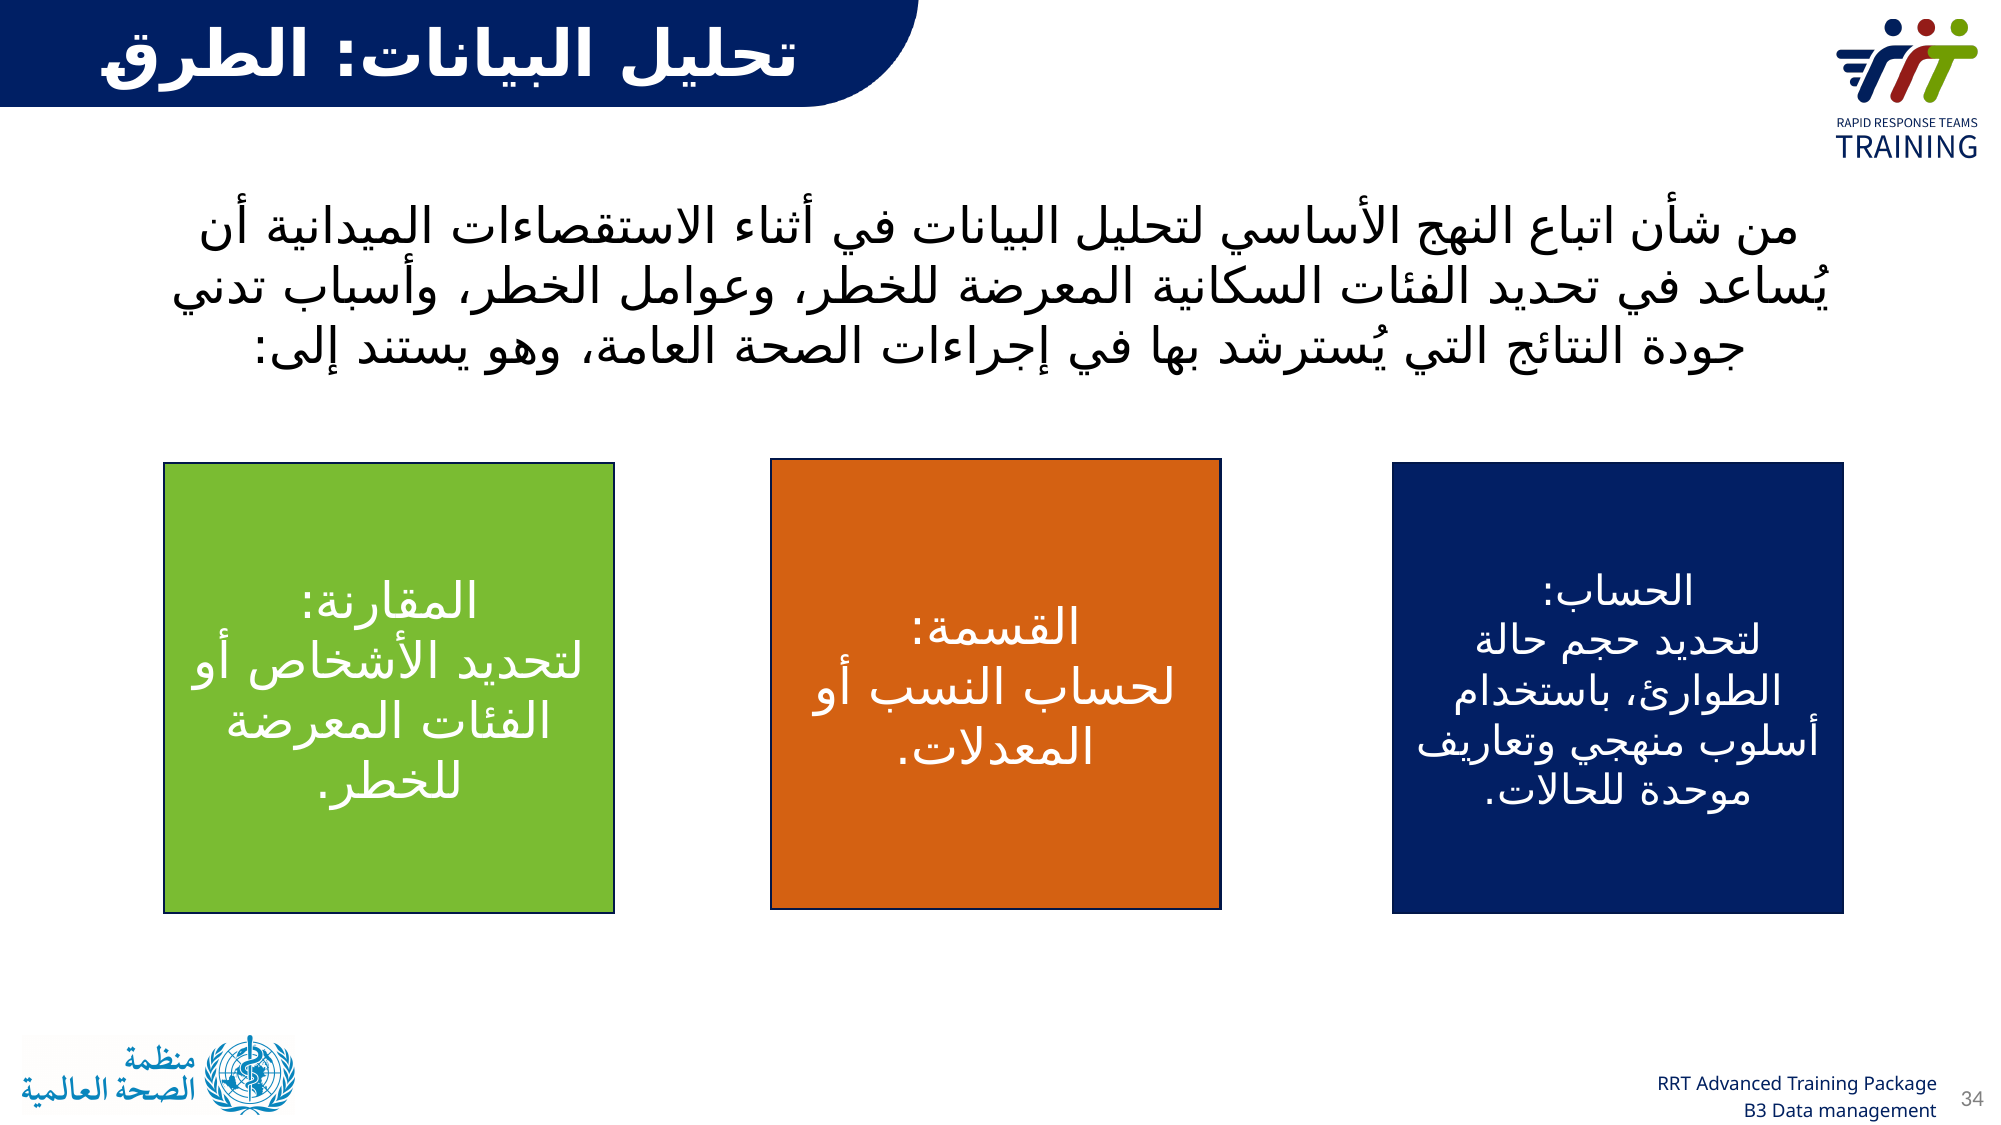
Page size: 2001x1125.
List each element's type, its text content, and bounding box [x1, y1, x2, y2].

picture [0, 0, 919, 107]
picture [252, 1050, 258, 1059]
text_box من شأن اتباع النهج الأساسي لتحليل البيانات في أثناء الاستقصاءات الميدانية أن يُساعد في تحديد الفئات السكانية المعرضة للخطر، وعوامل الخطر، وأسباب تدني جودة النتائج التي يُسترشد بها في إجراءات الصحة العامة، وهو يستند إلى: [120, 185, 1880, 381]
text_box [770, 459, 1221, 910]
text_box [163, 462, 615, 914]
text_box تحليل البيانات: الطرق [21, 13, 808, 98]
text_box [1393, 463, 1844, 914]
picture [22, 1035, 295, 1115]
picture [1835, 19, 1978, 167]
